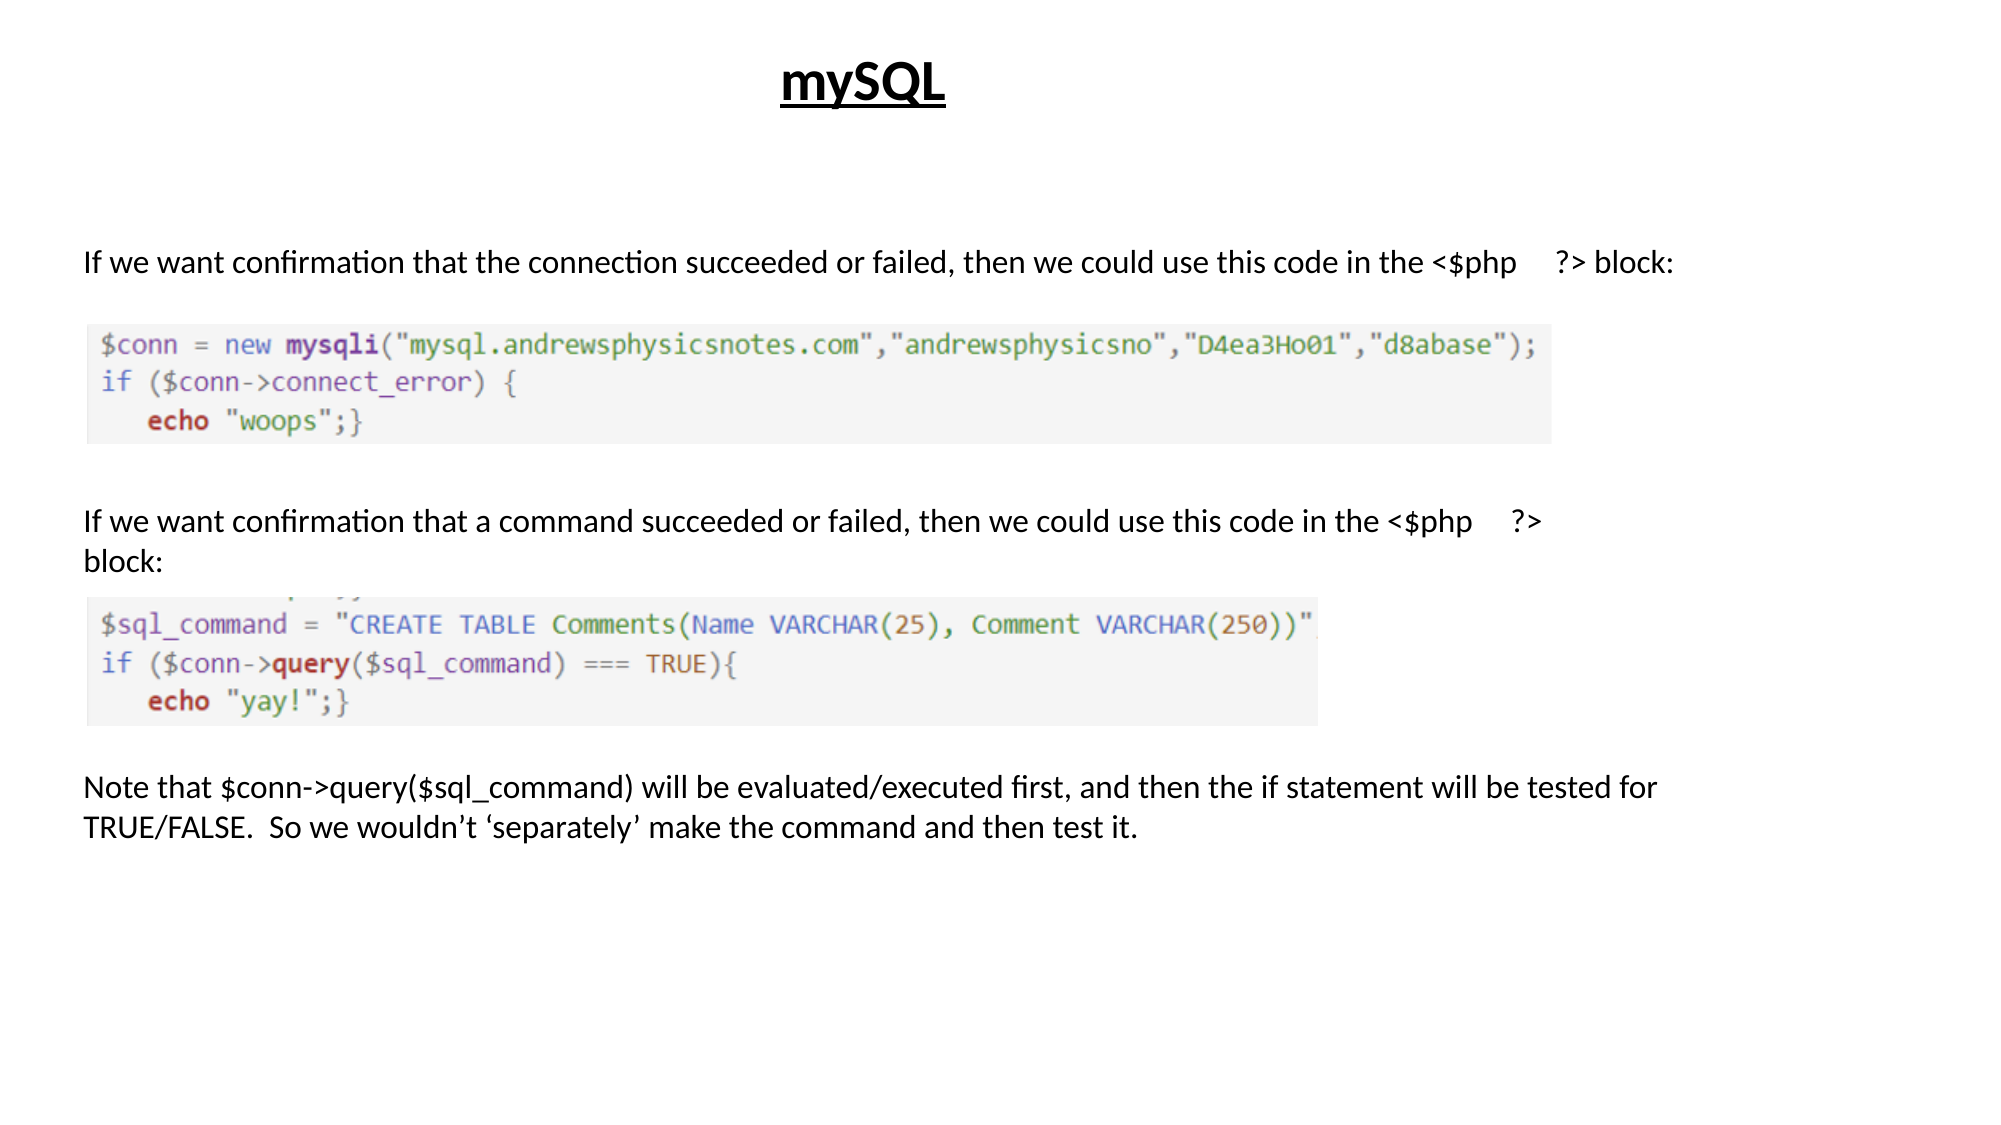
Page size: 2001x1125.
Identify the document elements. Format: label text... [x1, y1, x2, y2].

picture [87, 597, 1318, 726]
text_box If we want confirmation that a command succeeded or failed, then we could use this code in the <$php ?> block: [68, 491, 1633, 587]
text_box Note that $conn->query($sql_command) will be evaluated/executed first, and then the if statement will be tested for TRUE/FALSE. So we wouldn’t ‘separately’ make the command and then test it. [68, 758, 1735, 853]
picture [87, 324, 1555, 444]
text_box If we want confirmation that the connection succeeded or failed, then we could use this code in the <$php ?> block: [68, 232, 1702, 288]
text_box mySQL [765, 34, 1000, 120]
